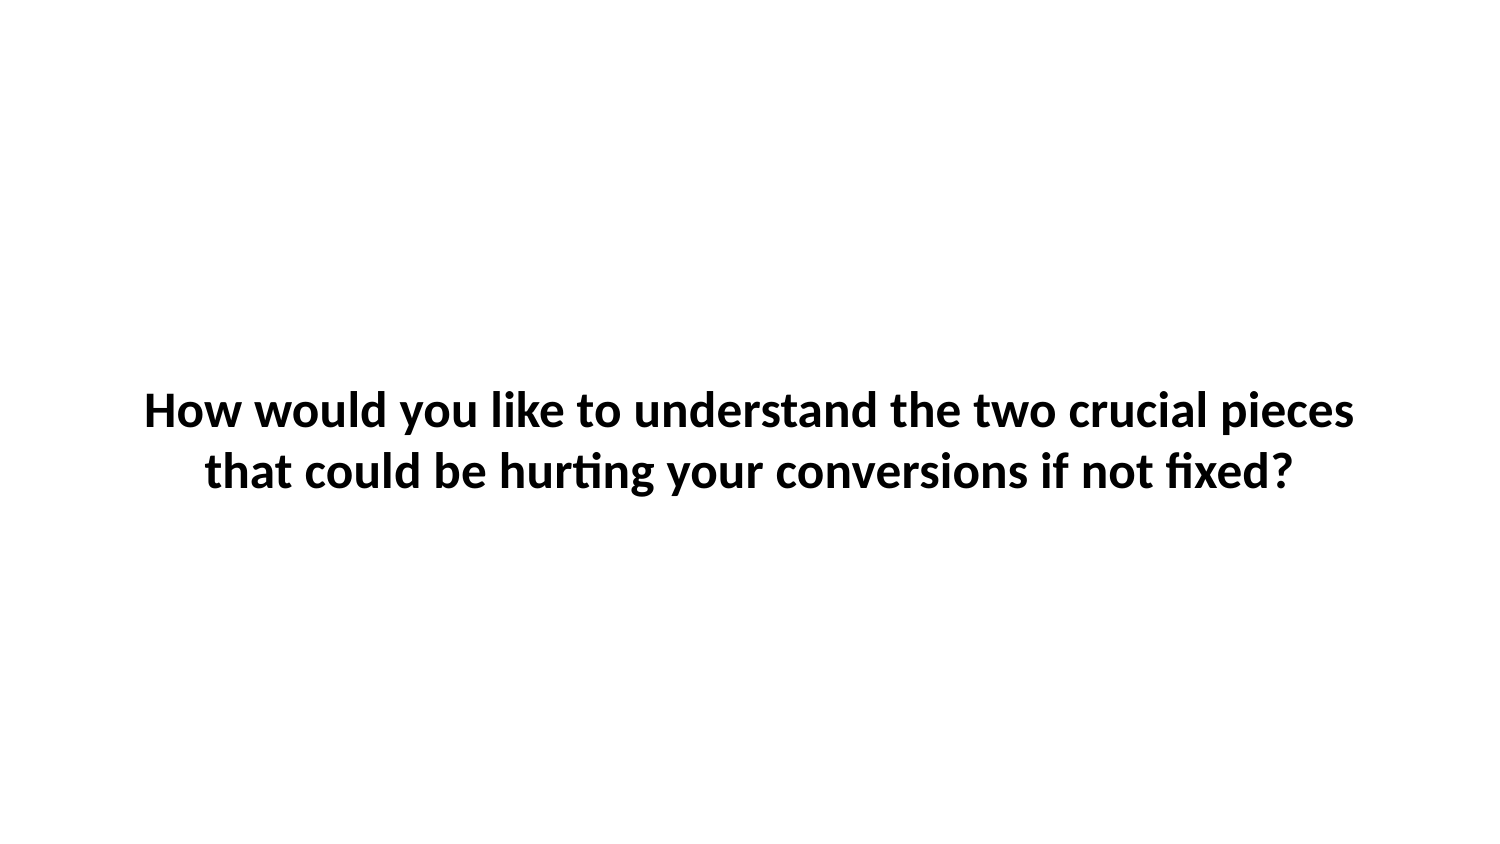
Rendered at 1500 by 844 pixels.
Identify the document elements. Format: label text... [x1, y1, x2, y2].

title How would you like to understand the two crucial pieces that could be hurting your conversions if not fixed? [112, 346, 1388, 528]
